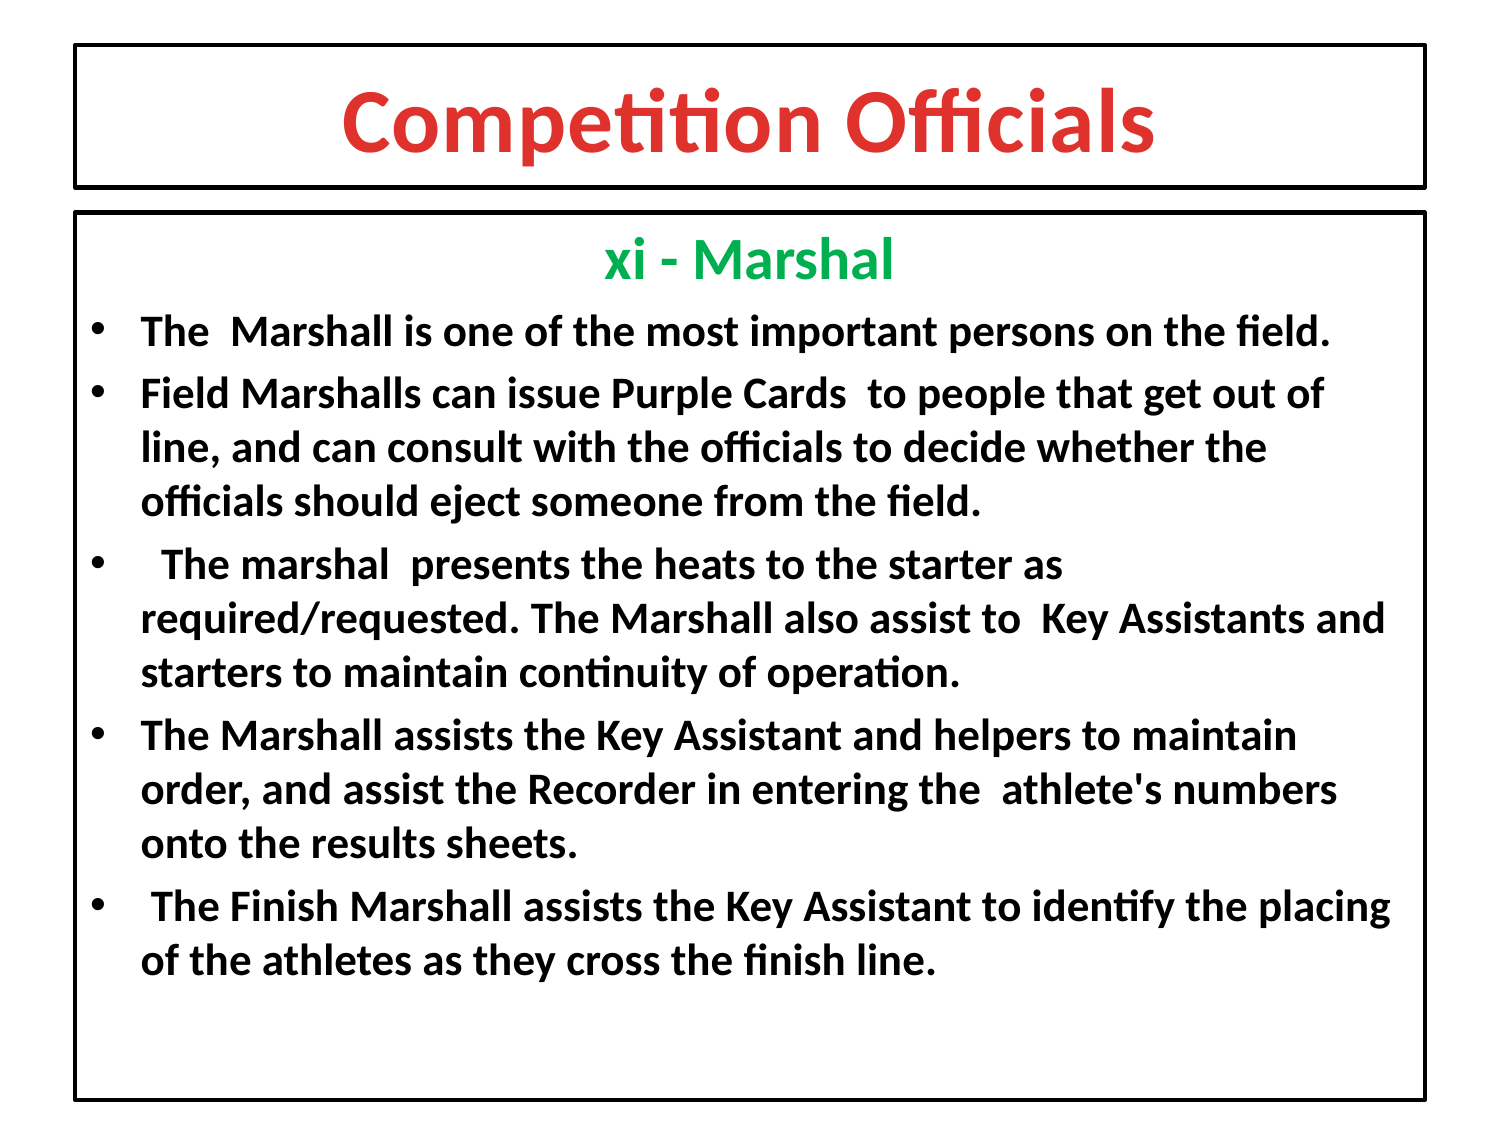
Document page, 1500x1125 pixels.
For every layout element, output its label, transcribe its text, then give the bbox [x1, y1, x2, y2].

title Competition Officials [73, 43, 1427, 190]
list xi - Marshal The Marshall is one of the most important persons on the field. Field Marshalls can issue Purple Cards to people that get out of line, and can consult with the officials to decide whether the officials should eject someone from the field. The marshal presents the heats to the starter as required/requested. The Marshall also assist to Key Assistants and starters to maintain continuity of operation. The Marshall assists the Key Assistant and helpers to maintain order, and assist the Recorder in entering the athlete's numbers onto the results sheets. The Finish Marshall assists the Key Assistant to identify the placing of the athletes as they cross the finish line. [73, 210, 1427, 1102]
